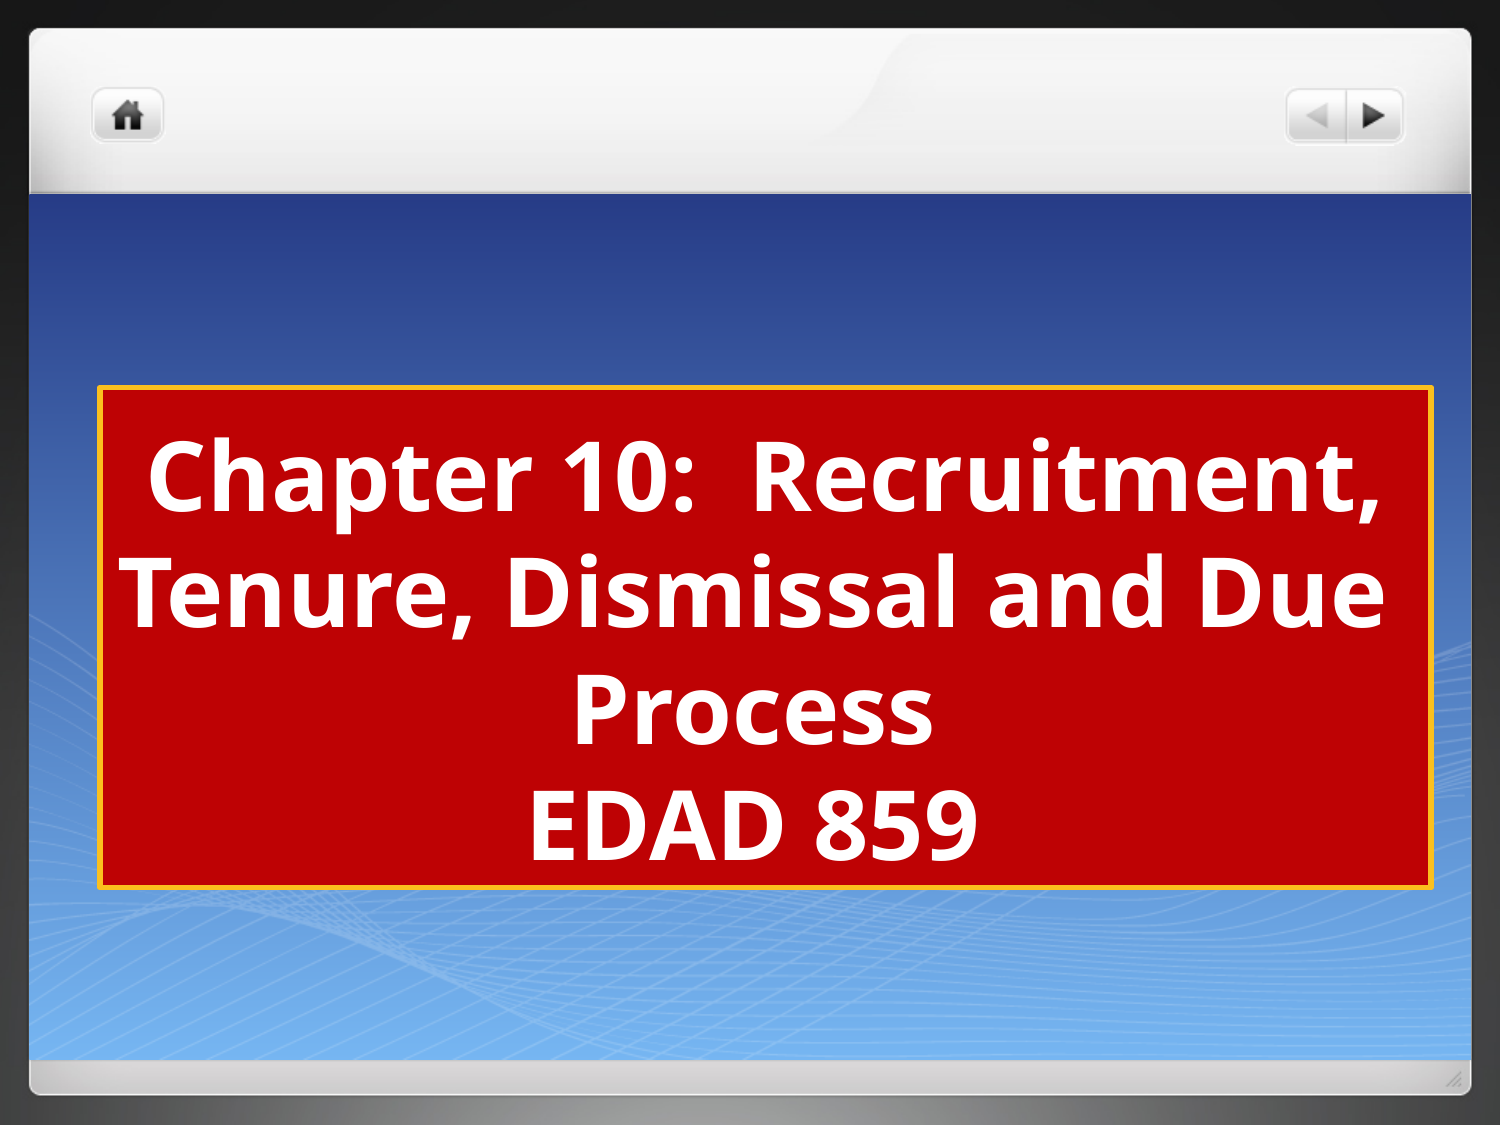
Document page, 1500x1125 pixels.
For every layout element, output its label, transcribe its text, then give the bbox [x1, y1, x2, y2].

title Chapter 10: Recruitment, Tenure, Dismissal and Due Process EDAD 859 [97, 385, 1434, 890]
picture [0, 0, 1500, 1125]
